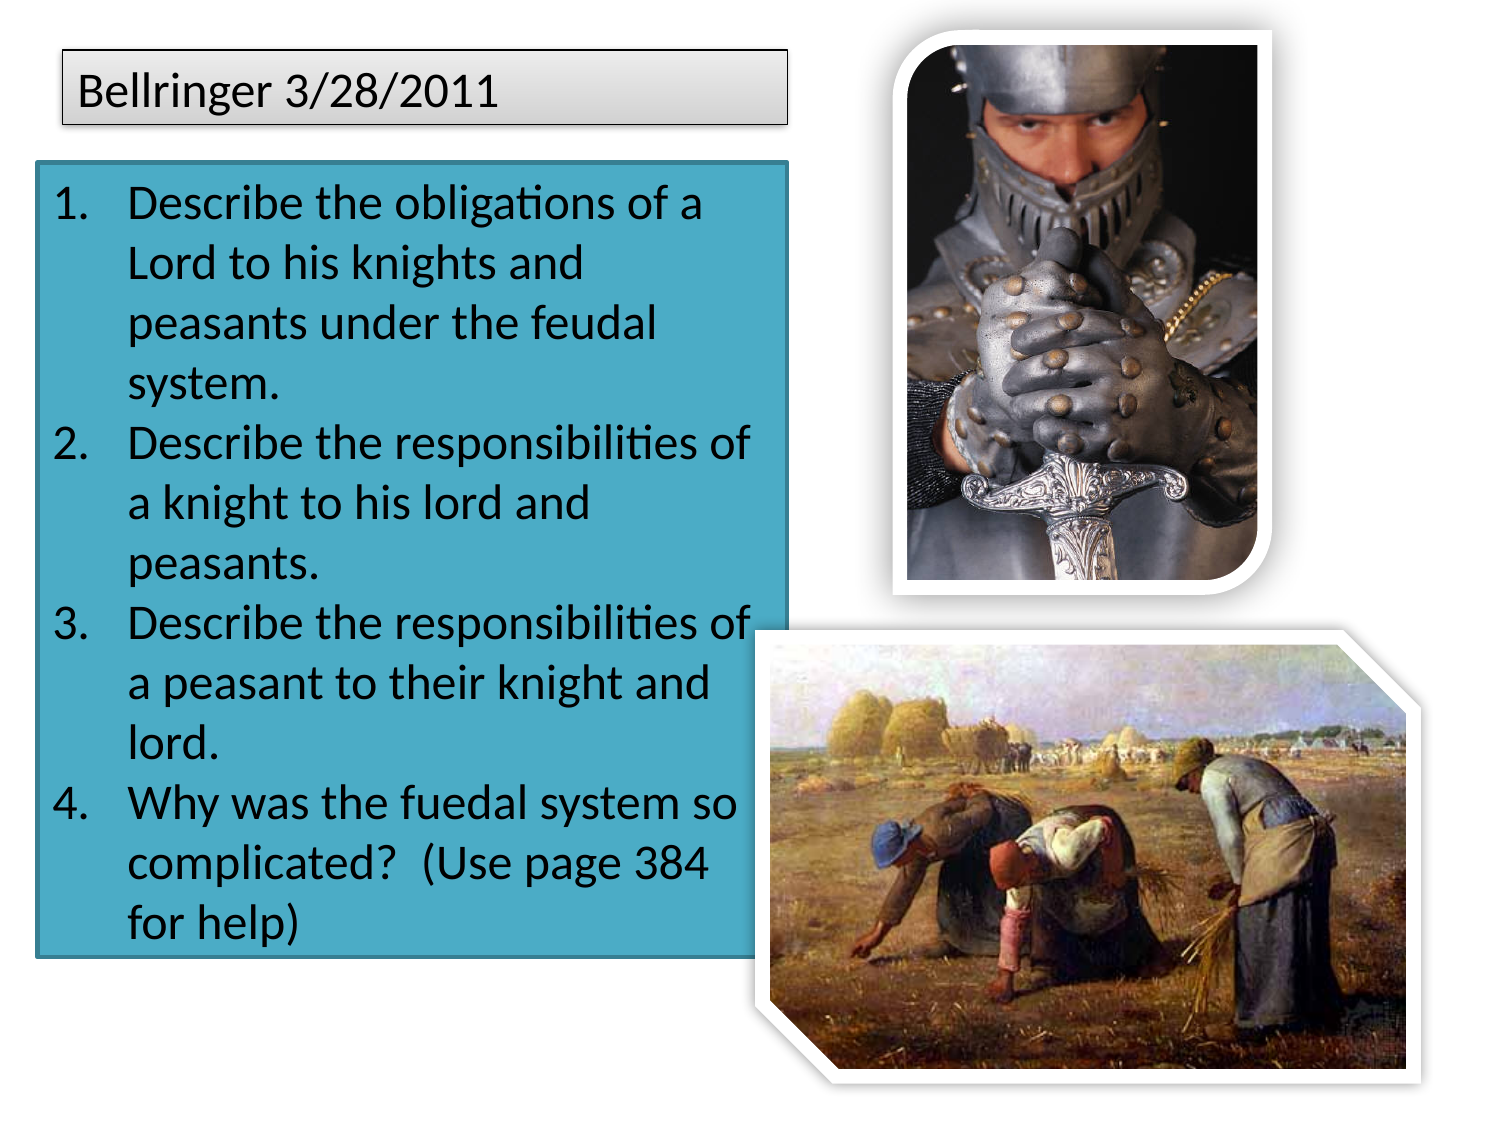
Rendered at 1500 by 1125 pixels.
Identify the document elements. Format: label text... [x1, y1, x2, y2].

text_box Describe the obligations of a Lord to his knights and peasants under the feudal system. Describe the responsibilities of a knight to his lord and peasants. Describe the responsibilities of a peasant to their knight and lord. Why was the fuedal system so complicated? (Use page 384 for help) [35, 160, 789, 959]
picture [899, 37, 1265, 588]
picture [762, 637, 1414, 1077]
text_box Bellringer 3/28/2011 [62, 49, 788, 125]
